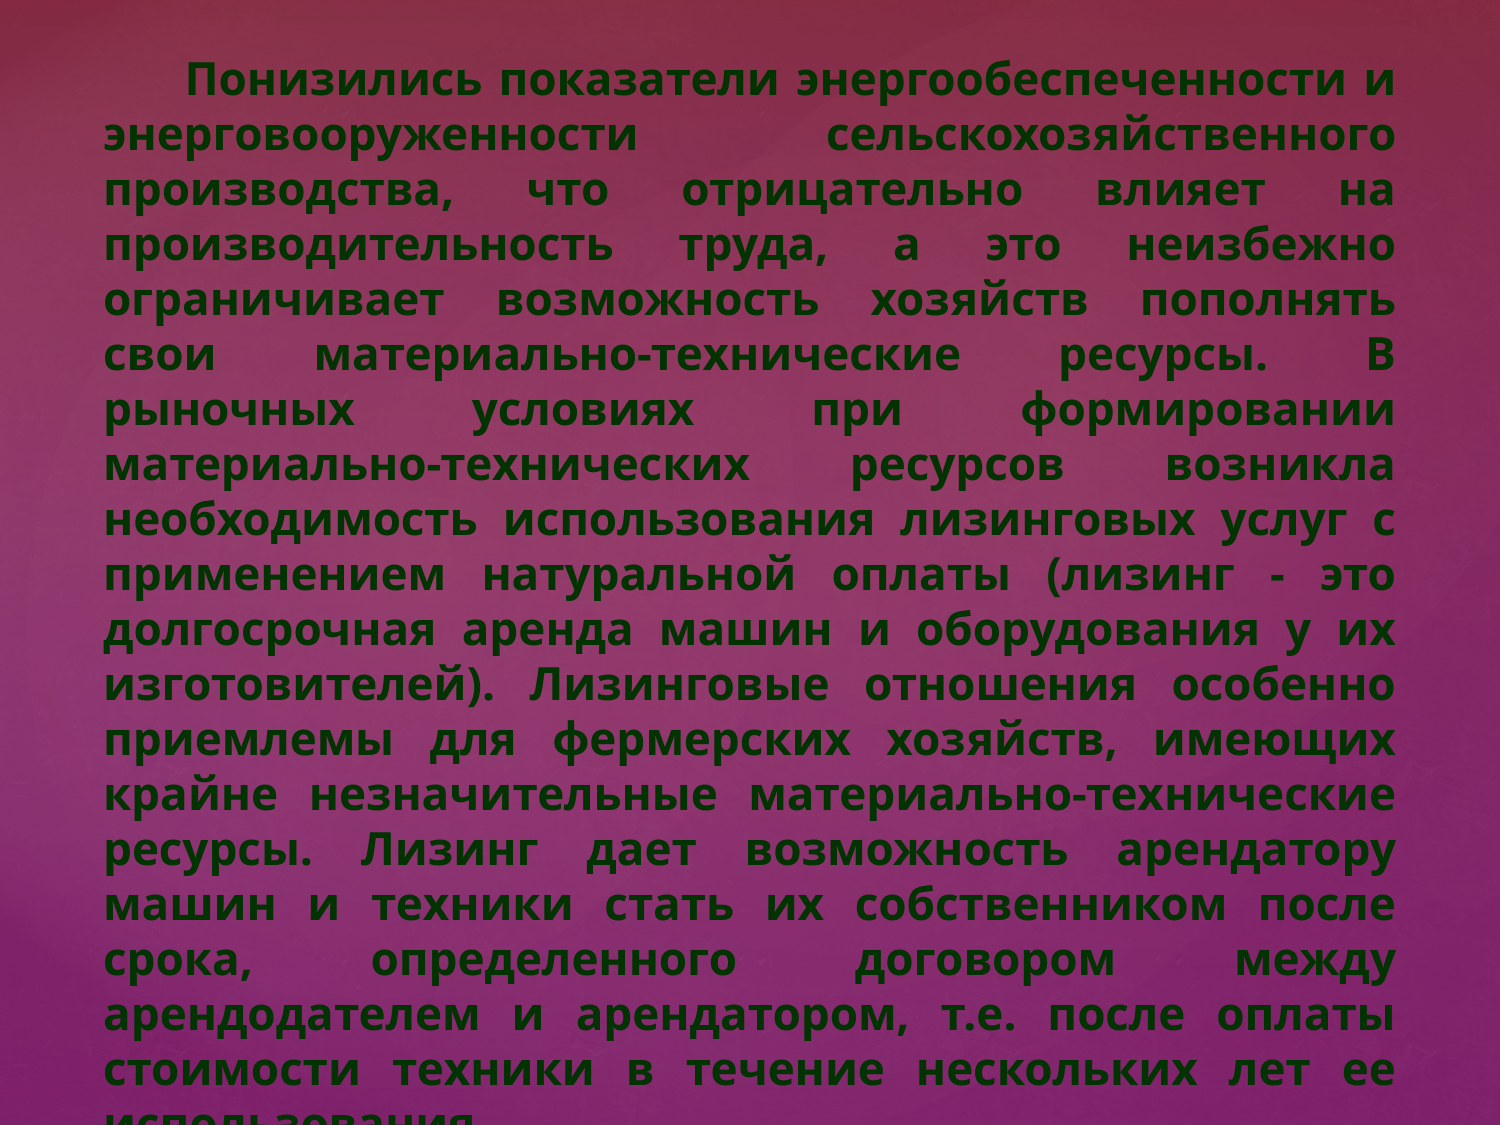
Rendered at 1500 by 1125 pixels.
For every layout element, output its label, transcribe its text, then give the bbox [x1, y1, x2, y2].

text_box Понизились показатели энергообеспеченности и энерговооруженности сельскохозяйственного производства, что отрицательно влияет на производительность труда, а это неизбежно ограничивает возможность хозяйств пополнять свои материально-технические ресурсы. В рыночных условиях при формировании материально-технических ресурсов возникла необходимость использования лизинговых услуг с применением натуральной оплаты (лизинг - это долгосрочная аренда машин и оборудования у их изготовителей). Лизинговые отношения особенно приемлемы для фермерских хозяйств, имеющих крайне незначительные материально-технические ресурсы. Лизинг дает возможность арендатору машин и техники стать их собственником после срока, определенного договором между арендодателем и арендатором, т.е. после оплаты стоимости техники в течение нескольких лет ее использования. [88, 42, 1412, 1125]
